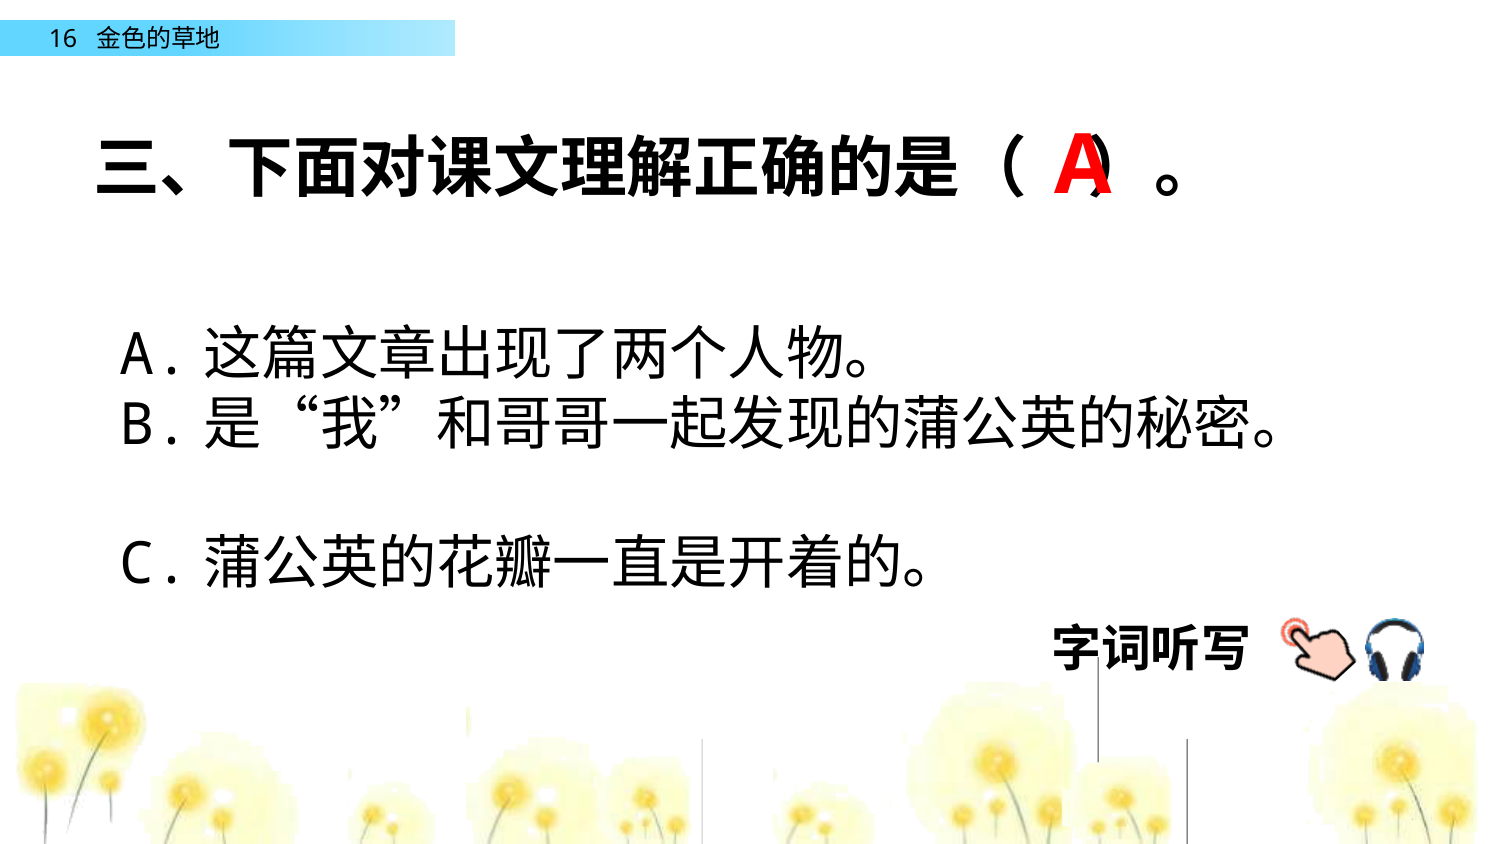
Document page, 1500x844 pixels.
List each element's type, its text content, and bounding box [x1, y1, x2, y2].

picture [0, 657, 1188, 844]
text_box A [1039, 102, 1112, 218]
text_box 三、下面对课文理解正确的是（ ）。 [1112, 102, 1329, 210]
text_box 字词听写 [1039, 610, 1269, 682]
text_box 三、下面对课文理解正确的是（ ）。 [81, 102, 1039, 210]
picture [1222, 601, 1500, 844]
text_box A.这篇文章出现了两个人物。 B.是“我”和哥哥一起发现的蒲公英的秘密。 C.蒲公英的花瓣一直是开着的。 [104, 308, 1306, 604]
